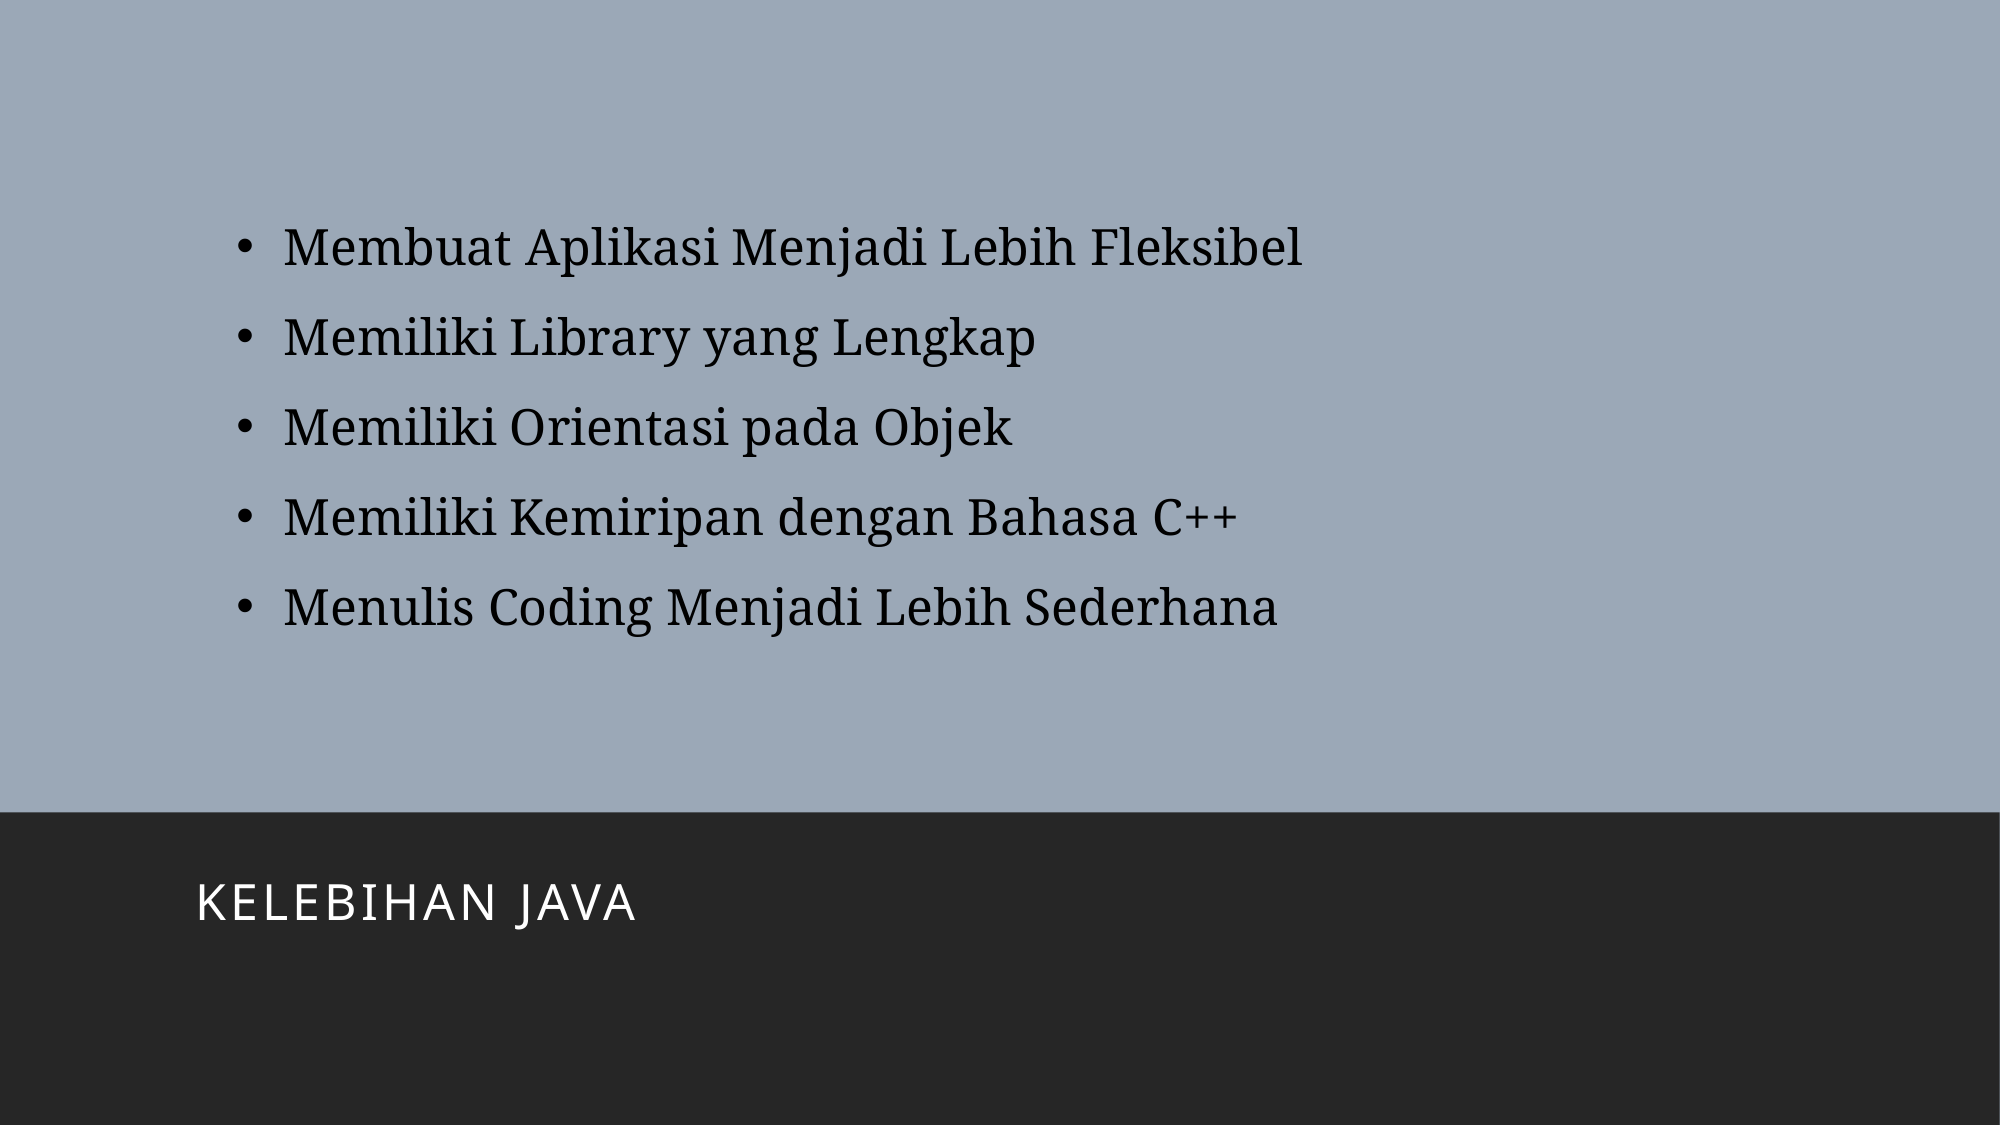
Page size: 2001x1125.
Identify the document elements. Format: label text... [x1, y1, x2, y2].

title [180, 124, 1830, 763]
subtitle KELEBIHAN JAVA [180, 857, 1831, 1045]
text_box [0, 0, 2000, 811]
text_box Membuat Aplikasi Menjadi Lebih Fleksibel Memiliki Library yang Lengkap Memiliki Orientasi pada Objek Memiliki Kemiripan dengan Bahasa C++ Menulis Coding Menjadi Lebih Sederhana [221, 178, 1820, 688]
text_box [0, 811, 2000, 1125]
